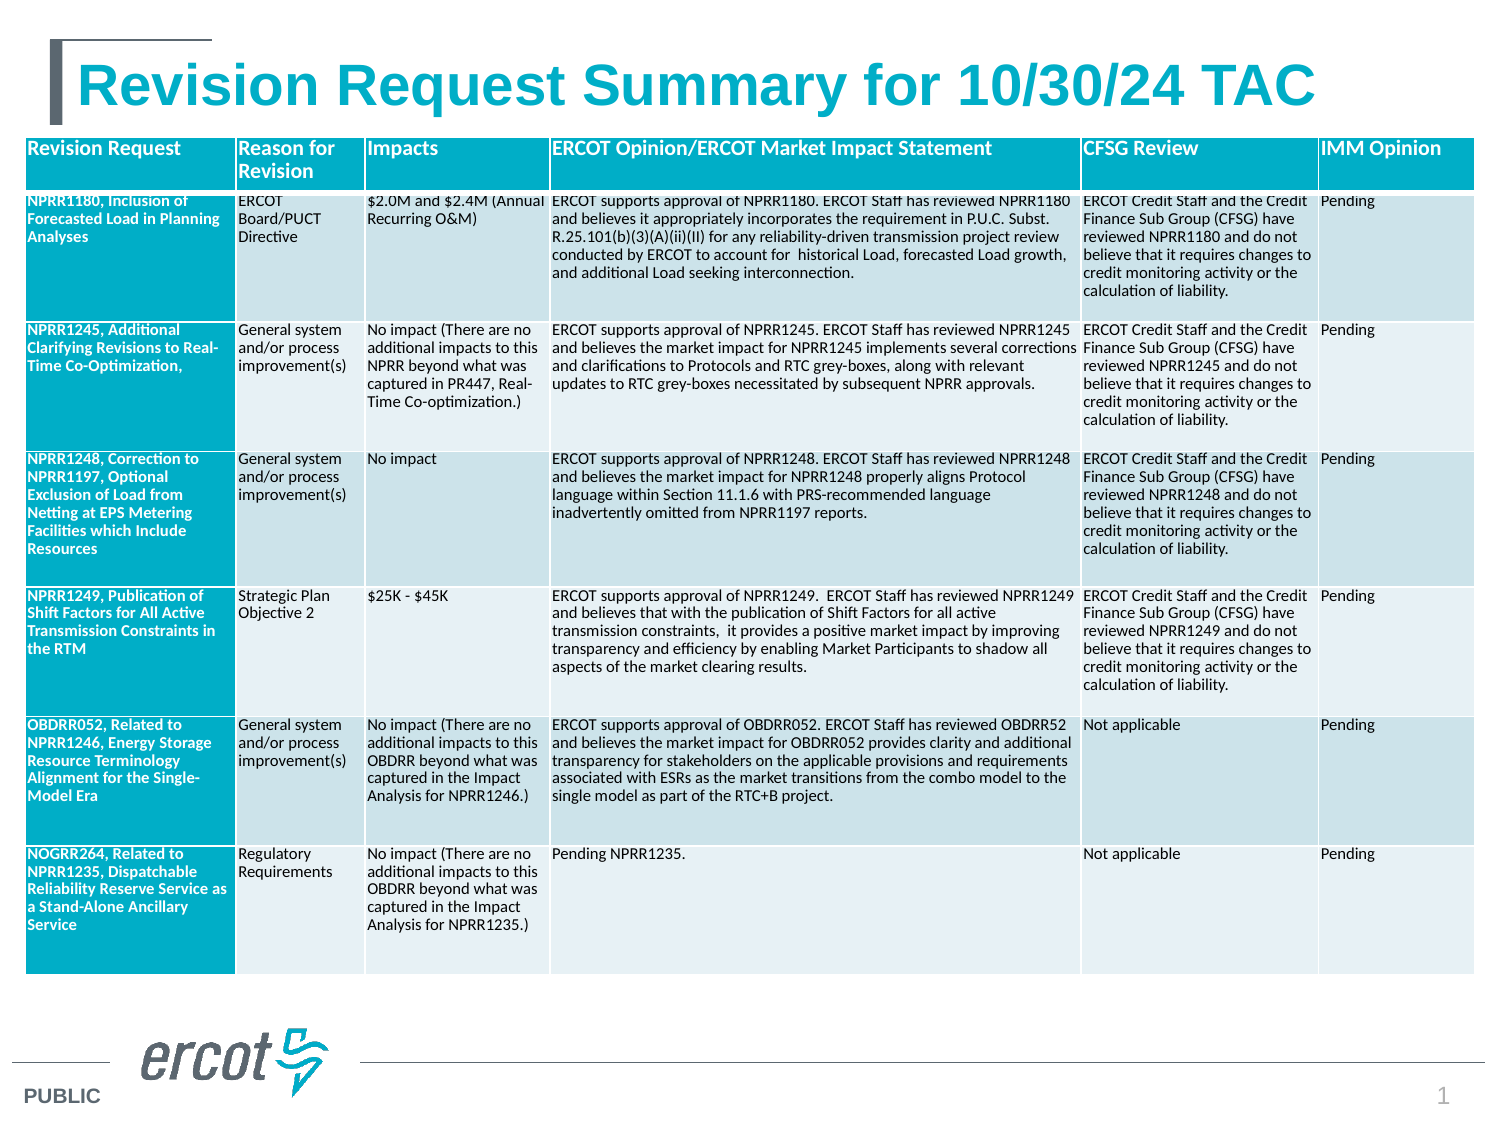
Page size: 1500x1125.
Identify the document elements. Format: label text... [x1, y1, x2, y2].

table_cell ERCOT supports approval of OBDRR052. ERCOT Staff has reviewed OBDRR52 and believes the market impact for OBDRR052 provides clarity and additional transparency for stakeholders on the applicable provisions and requirements associated with ESRs as the market transitions from the combo model to the single model as part of the RTC+B project. [551, 717, 1080, 845]
table_cell General system and/or process improvement(s) [237, 452, 364, 586]
table_cell OBDRR052, Related to NPRR1246, Energy Storage Resource Terminology Alignment for the Single-Model Era [26, 717, 235, 845]
picture [137, 1024, 332, 1100]
table_cell ERCOT Credit Staff and the Credit Finance Sub Group (CFSG) have reviewed NPRR1249 and do not believe that it requires changes to credit monitoring activity or the calculation of liability. [1082, 588, 1318, 716]
table_cell NPRR1180, Inclusion of Forecasted Load in Planning Analyses [26, 196, 235, 321]
table_header Reason for Revision [237, 138, 364, 190]
table_cell Not applicable [1082, 717, 1318, 845]
table_cell ERCOT supports approval of NPRR1245. ERCOT Staff has reviewed NPRR1245 and believes the market impact for NPRR1245 implements several corrections and clarifications to Protocols and RTC grey-boxes, along with relevant updates to RTC grey-boxes necessitated by subsequent NPRR approvals. [551, 323, 1080, 451]
table_cell Pending [1319, 323, 1474, 451]
slide_number 1 [1400, 1076, 1488, 1113]
table_cell NOGRR264, Related to NPRR1235, Dispatchable Reliability Reserve Service as a Stand-Alone Ancillary Service [26, 847, 235, 974]
table_cell Pending [1319, 196, 1474, 321]
table_header CFSG Review [1082, 138, 1318, 190]
table_cell NPRR1245, Additional Clarifying Revisions to Real-Time Co-Optimization, [26, 323, 235, 451]
title Revision Request Summary for 10/30/24 TAC [62, 39, 1463, 125]
table_cell ERCOT supports approval of NPRR1180. ERCOT Staff has reviewed NPRR1180 and believes it appropriately incorporates the requirement in P.U.C. Subst. R.25.101(b)(3)(A)(ii)(II) for any reliability-driven transmission project review conducted by ERCOT to account for historical Load, forecasted Load growth, and additional Load seeking interconnection. [551, 196, 1080, 321]
table_cell Pending [1319, 588, 1474, 716]
table_cell Pending [1319, 717, 1474, 845]
table_cell Pending [1319, 847, 1474, 974]
table_header ERCOT Opinion/ERCOT Market Impact Statement [551, 138, 1080, 190]
table_cell No impact [366, 452, 549, 586]
table_cell ERCOT supports approval of NPRR1249. ERCOT Staff has reviewed NPRR1249 and believes that with the publication of Shift Factors for all active transmission constraints, it provides a positive market impact by improving transparency and efficiency by enabling Market Participants to shadow all aspects of the market clearing results. [551, 588, 1080, 716]
table_cell Pending [1319, 452, 1474, 586]
table_cell Regulatory Requirements [237, 847, 364, 974]
table_header Impacts [366, 138, 549, 190]
table_cell General system and/or process improvement(s) [237, 323, 364, 451]
table_cell $2.0M and $2.4M (Annual Recurring O&M) [366, 196, 549, 321]
table_header Revision Request [26, 138, 235, 190]
table_cell Strategic Plan Objective 2 [237, 588, 364, 716]
table_cell $25K - $45K [366, 588, 549, 716]
table_cell No impact (There are no additional impacts to this NPRR beyond what was captured in PR447, Real-Time Co-optimization.) [366, 323, 549, 451]
table_cell General system and/or process improvement(s) [237, 717, 364, 845]
table_cell ERCOT supports approval of NPRR1248. ERCOT Staff has reviewed NPRR1248 and believes the market impact for NPRR1248 properly aligns Protocol language within Section 11.1.6 with PRS-recommended language inadvertently omitted from NPRR1197 reports. [551, 452, 1080, 586]
table_cell ERCOT Credit Staff and the Credit Finance Sub Group (CFSG) have reviewed NPRR1248 and do not believe that it requires changes to credit monitoring activity or the calculation of liability. [1082, 452, 1318, 586]
table_cell Not applicable [1082, 847, 1318, 974]
table_header IMM Opinion [1319, 138, 1474, 190]
table_cell ERCOT Credit Staff and the Credit Finance Sub Group (CFSG) have reviewed NPRR1245 and do not believe that it requires changes to credit monitoring activity or the calculation of liability. [1082, 323, 1318, 451]
table_cell ERCOT Board/PUCT Directive [237, 196, 364, 321]
table_cell Pending NPRR1235. [551, 847, 1080, 974]
table_cell NPRR1248, Correction to NPRR1197, Optional Exclusion of Load from Netting at EPS Metering Facilities which Include Resources [26, 452, 235, 586]
table_cell No impact (There are no additional impacts to this OBDRR beyond what was captured in the Impact Analysis for NPRR1246.) [366, 717, 549, 845]
table_cell ERCOT Credit Staff and the Credit Finance Sub Group (CFSG) have reviewed NPRR1180 and do not believe that it requires changes to credit monitoring activity or the calculation of liability. [1082, 196, 1318, 321]
table_cell No impact (There are no additional impacts to this OBDRR beyond what was captured in the Impact Analysis for NPRR1235.) [366, 847, 549, 974]
table_cell NPRR1249, Publication of Shift Factors for All Active Transmission Constraints in the RTM [26, 588, 235, 716]
